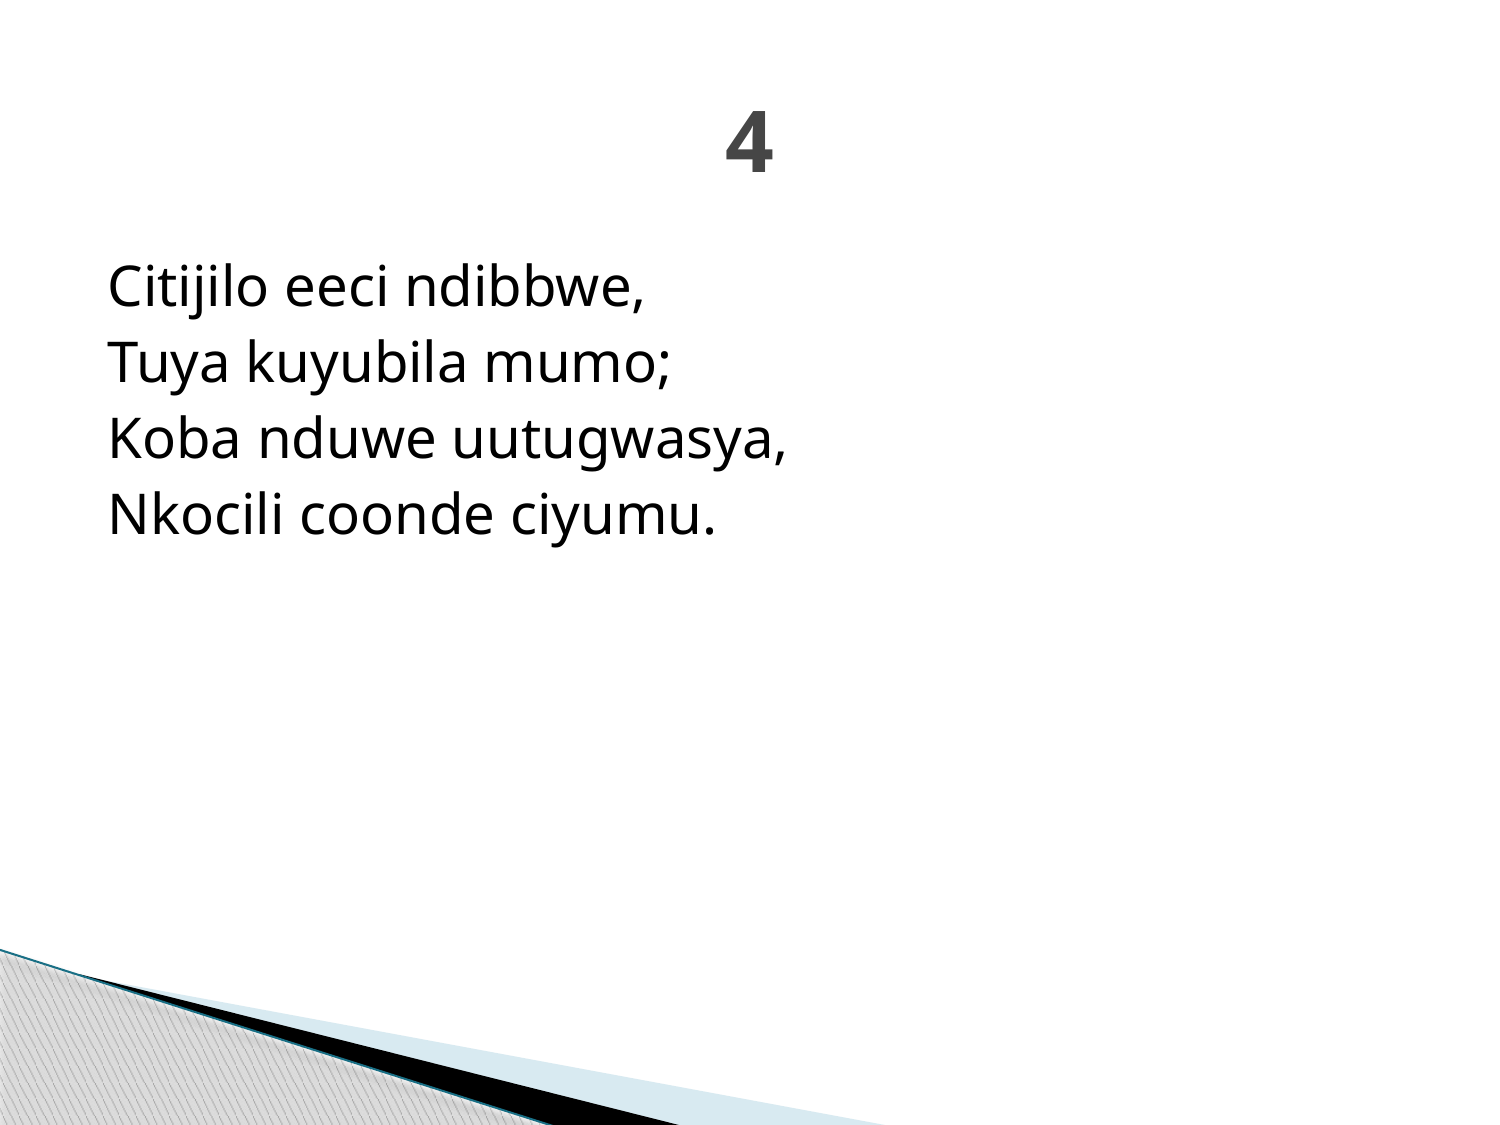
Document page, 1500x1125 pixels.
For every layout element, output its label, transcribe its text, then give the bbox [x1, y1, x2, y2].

list Citijilo eeci ndibbwe, Tuya kuyubila mumo; Koba nduwe uutugwasya, Nkocili coonde ciyumu. [75, 243, 1425, 986]
title 4 [75, 45, 1425, 233]
